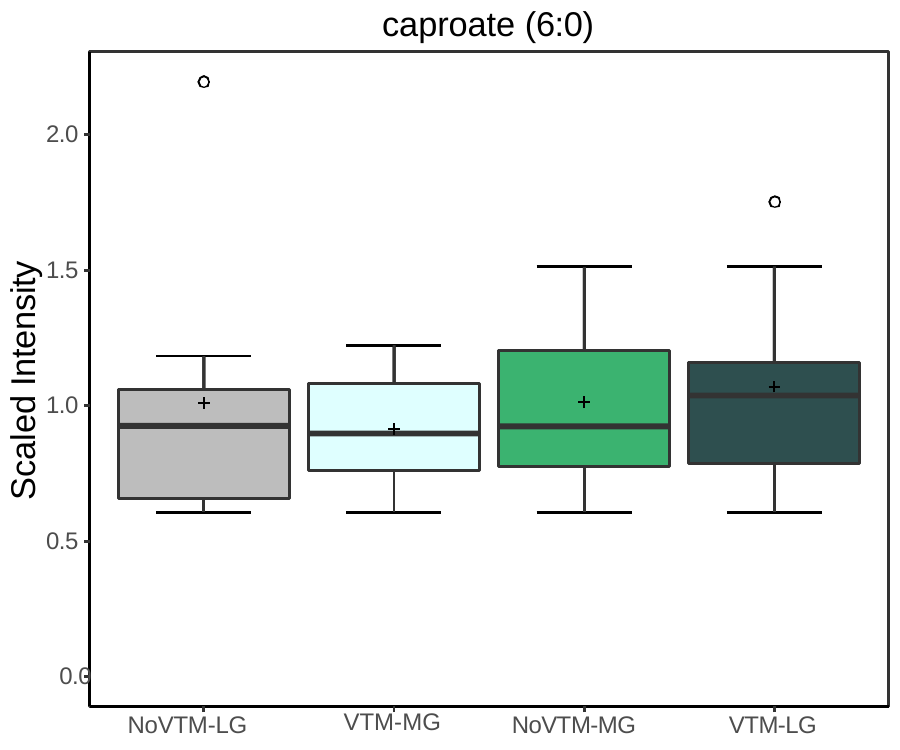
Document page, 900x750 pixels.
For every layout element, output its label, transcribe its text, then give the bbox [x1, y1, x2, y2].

text_box 1.0 [45, 387, 78, 419]
text_box NoVTM-MG [509, 721, 644, 738]
text_box 1.5 [44, 252, 78, 284]
text_box VTM-LG [726, 721, 822, 738]
text_box caproate (6:0) [380, 0, 599, 44]
slide_number NoVTM-LG [125, 721, 257, 750]
text_box 0.5 [44, 523, 78, 555]
text_box VTM-MG [341, 721, 443, 736]
text_box 2.0 [44, 116, 78, 148]
text_box Scaled Intensity [1, 256, 45, 503]
footer 0.0 [57, 661, 95, 750]
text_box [83, 50, 891, 713]
